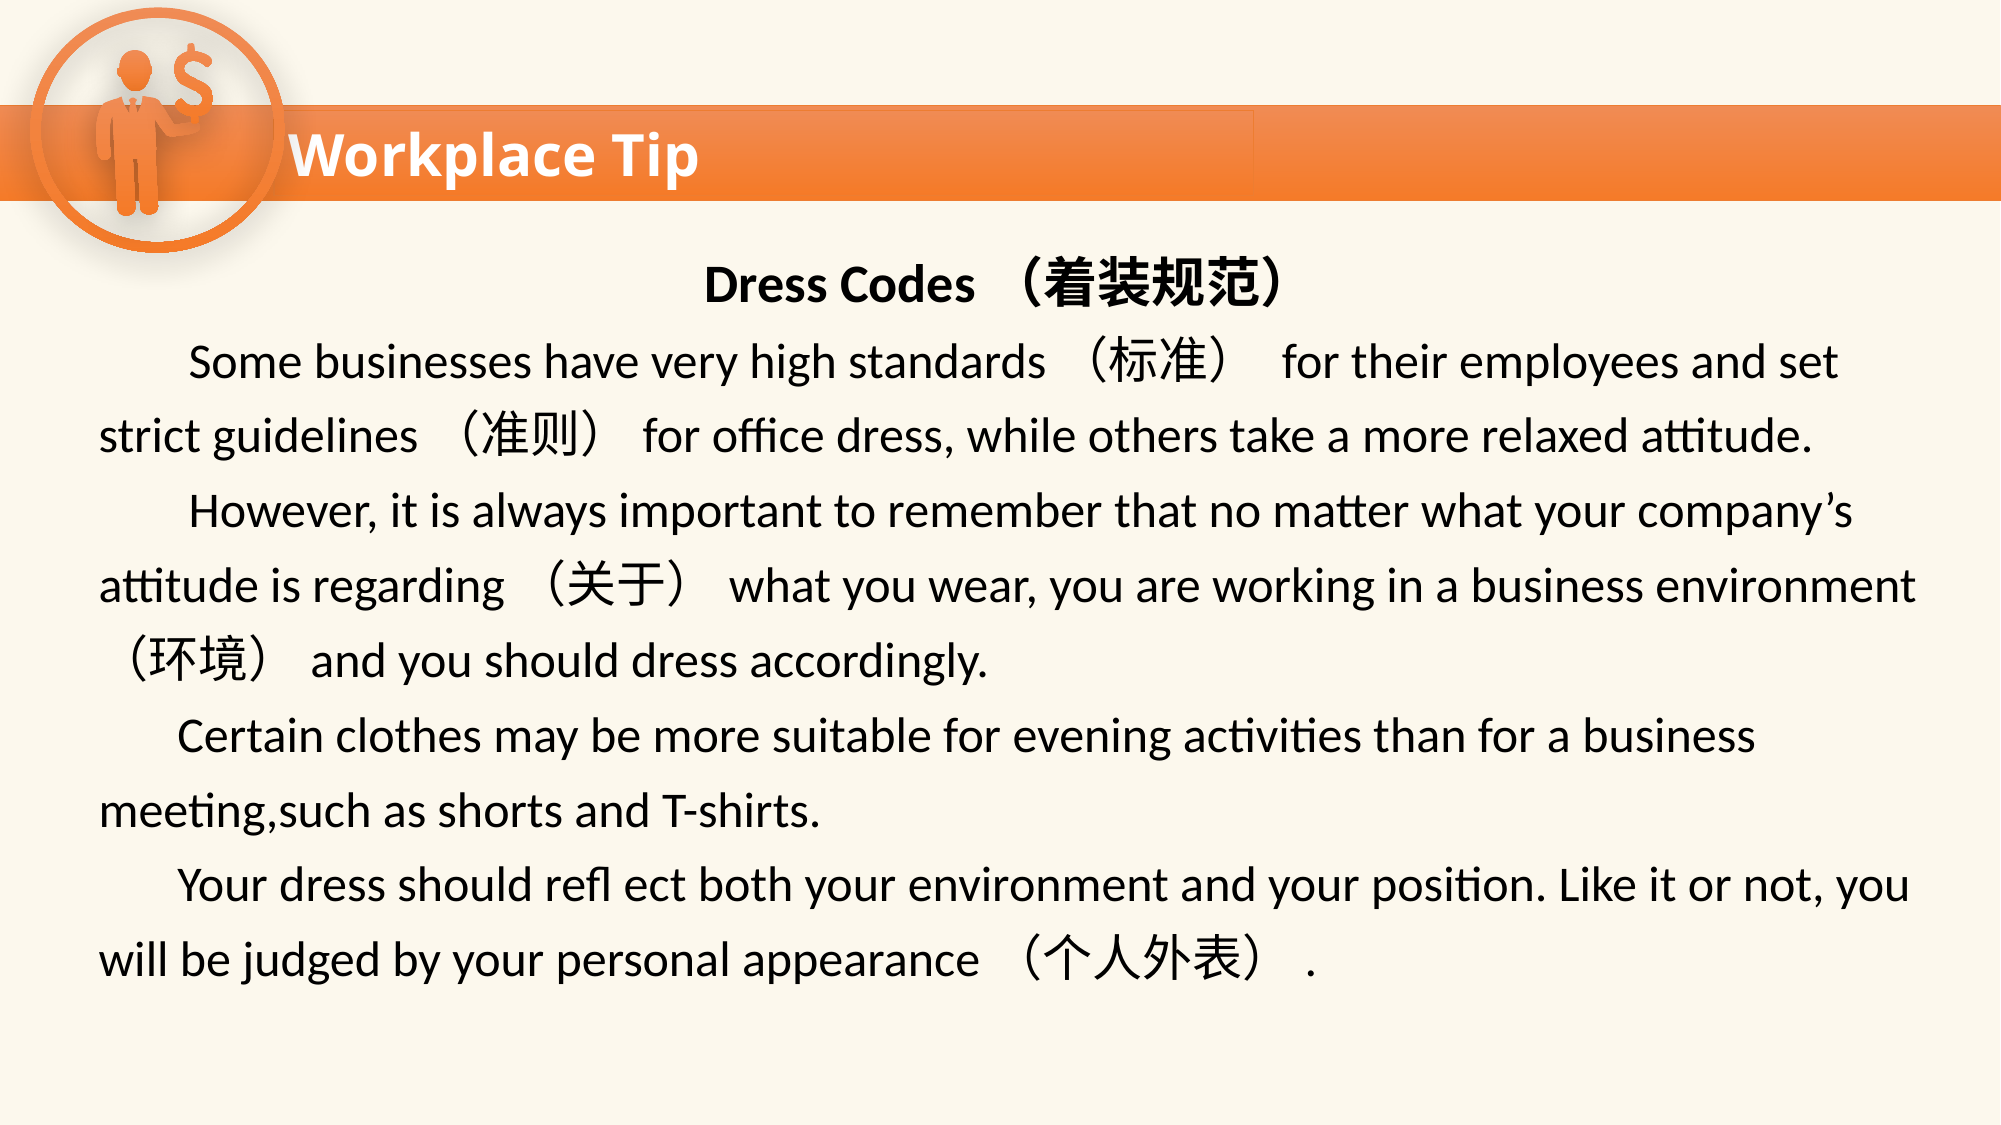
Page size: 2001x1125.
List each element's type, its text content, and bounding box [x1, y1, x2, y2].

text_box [0, 7, 2000, 253]
list [107, 253, 207, 263]
list Dress Codes（着装规范） Some businesses have very high standards（标准） for their employees and set strict guidelines（准则）for office dress, while others take a more relaxed attitude. However, it is always important to remember that no matter what your company’s attitude is regarding（关于）what you wear, you are working in a business environment （环境）and you should dress accordingly. Certain clothes may be more suitable for evening activities than for a business meeting,such as shorts and T-shirts. Your dress should refl ect both your environment and your position. Like it or not, you will be judged by your personal appearance（个人外表）. [83, 253, 1936, 1044]
